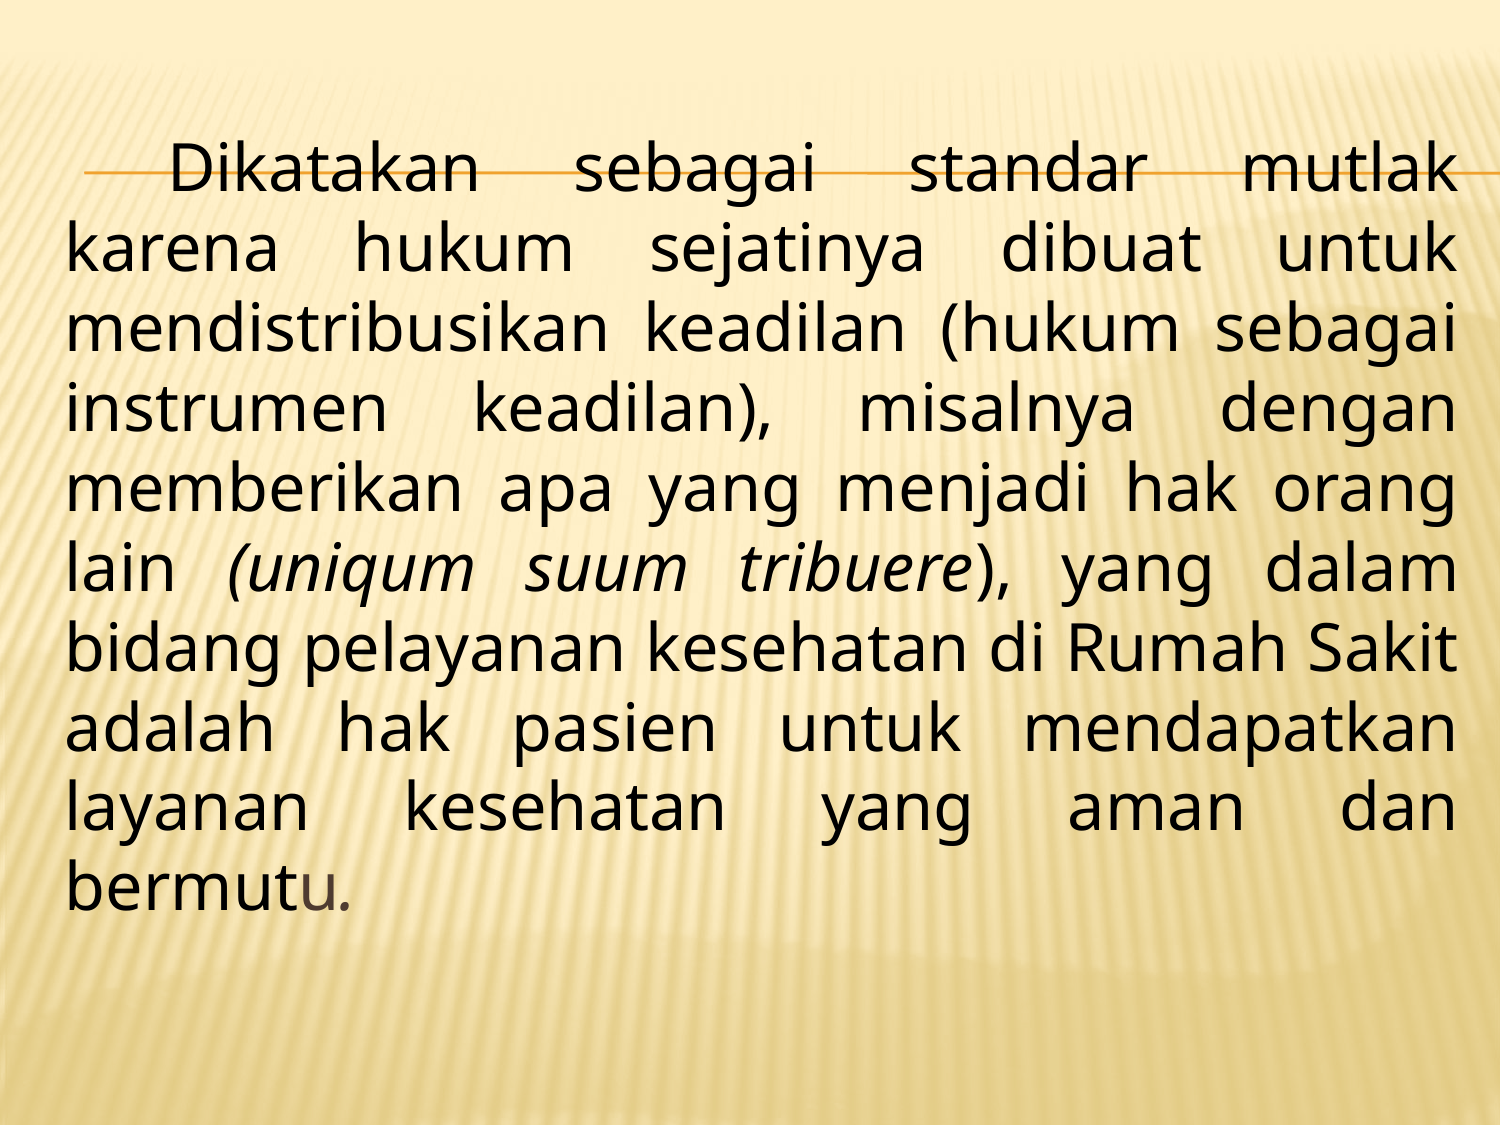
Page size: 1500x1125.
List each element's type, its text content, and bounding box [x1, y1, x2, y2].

list Dikatakan sebagai standar mutlak karena hukum sejatinya dibuat untuk mendistribusikan keadilan (hukum sebagai instrumen keadilan), misalnya dengan memberikan apa yang menjadi hak orang lain (uniqum suum tribuere), yang dalam bidang pelayanan kesehatan di Rumah Sakit adalah hak pasien untuk mendapatkan layanan kesehatan yang aman dan bermutu. [50, 117, 1475, 1020]
